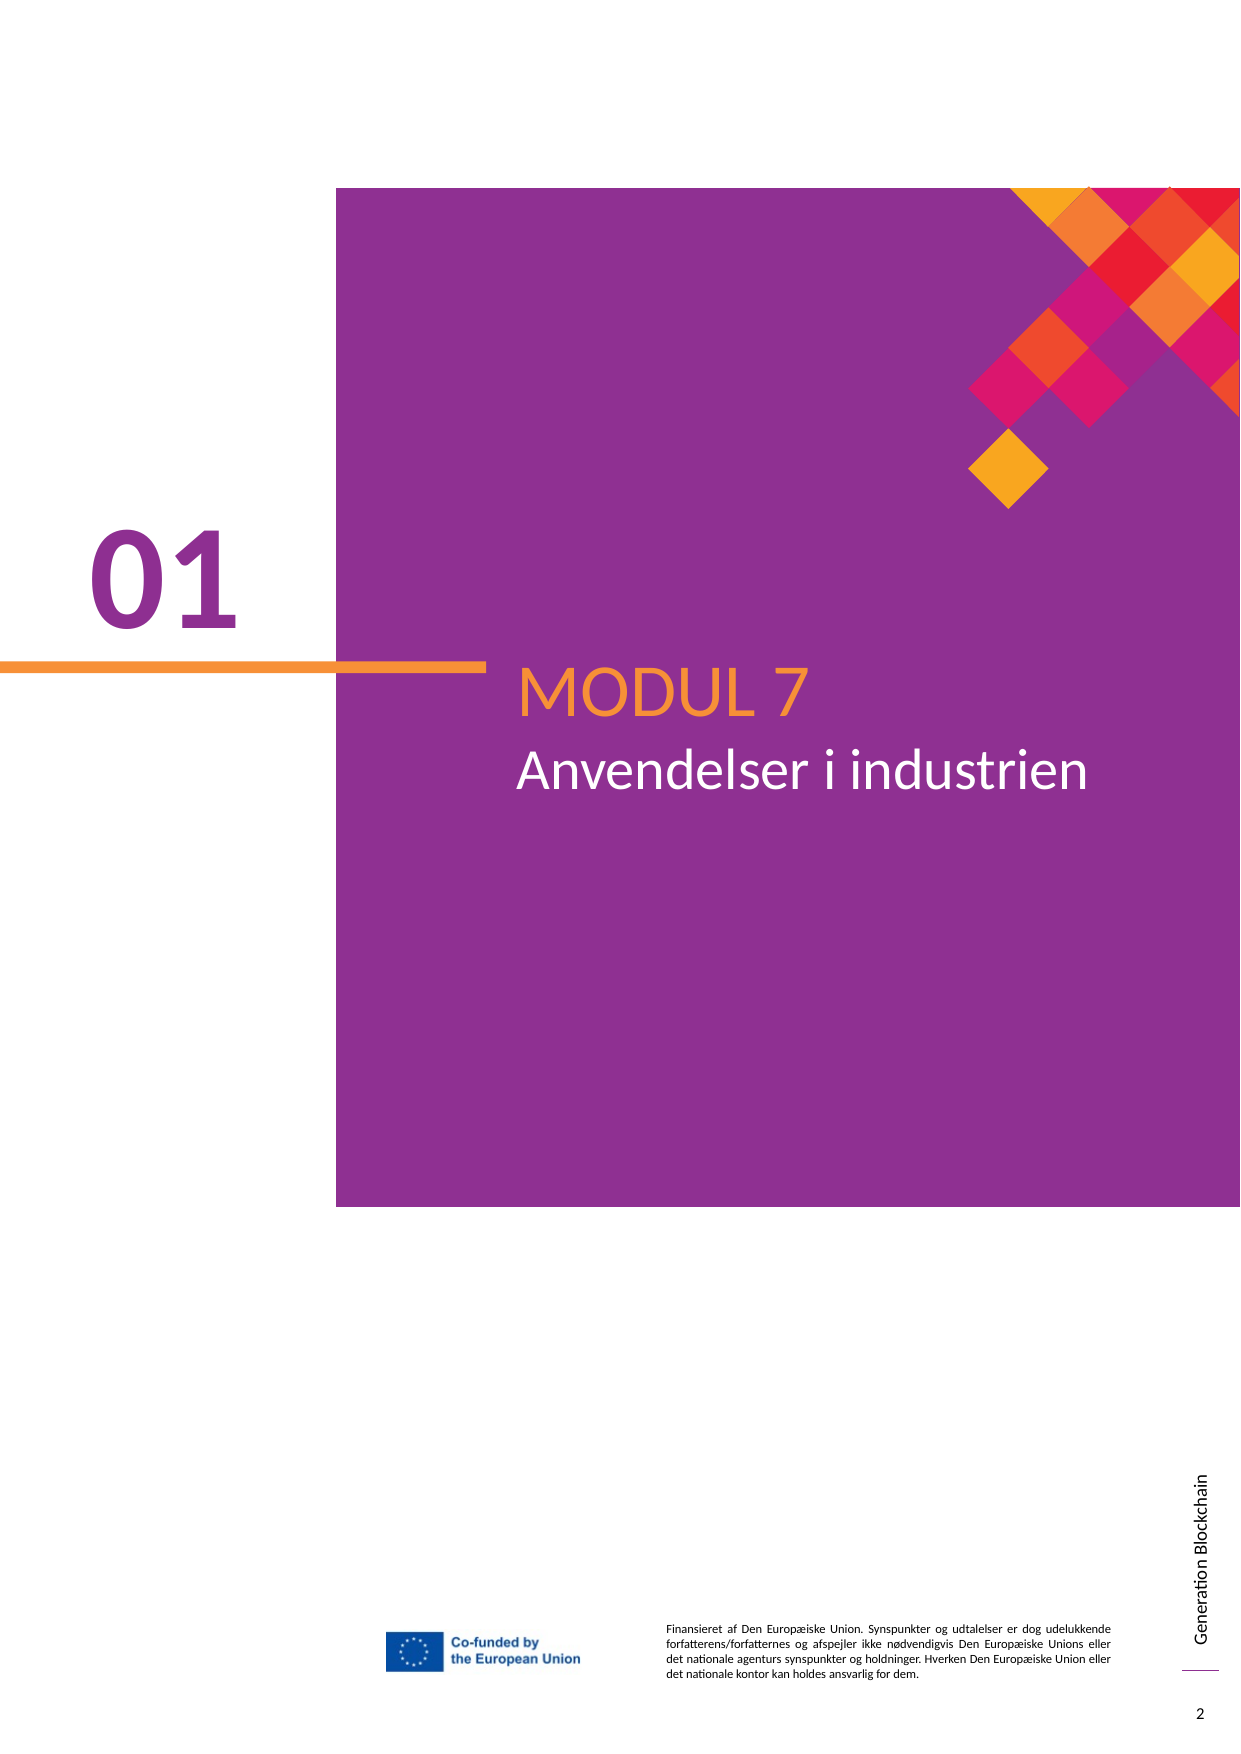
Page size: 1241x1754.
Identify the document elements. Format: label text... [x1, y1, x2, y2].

slide_number 2 [1169, 1674, 1231, 1751]
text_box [386, 1614, 1126, 1690]
list 01 [74, 471, 375, 727]
list MODUL 7 Anvendelser i industrien [501, 634, 1209, 975]
